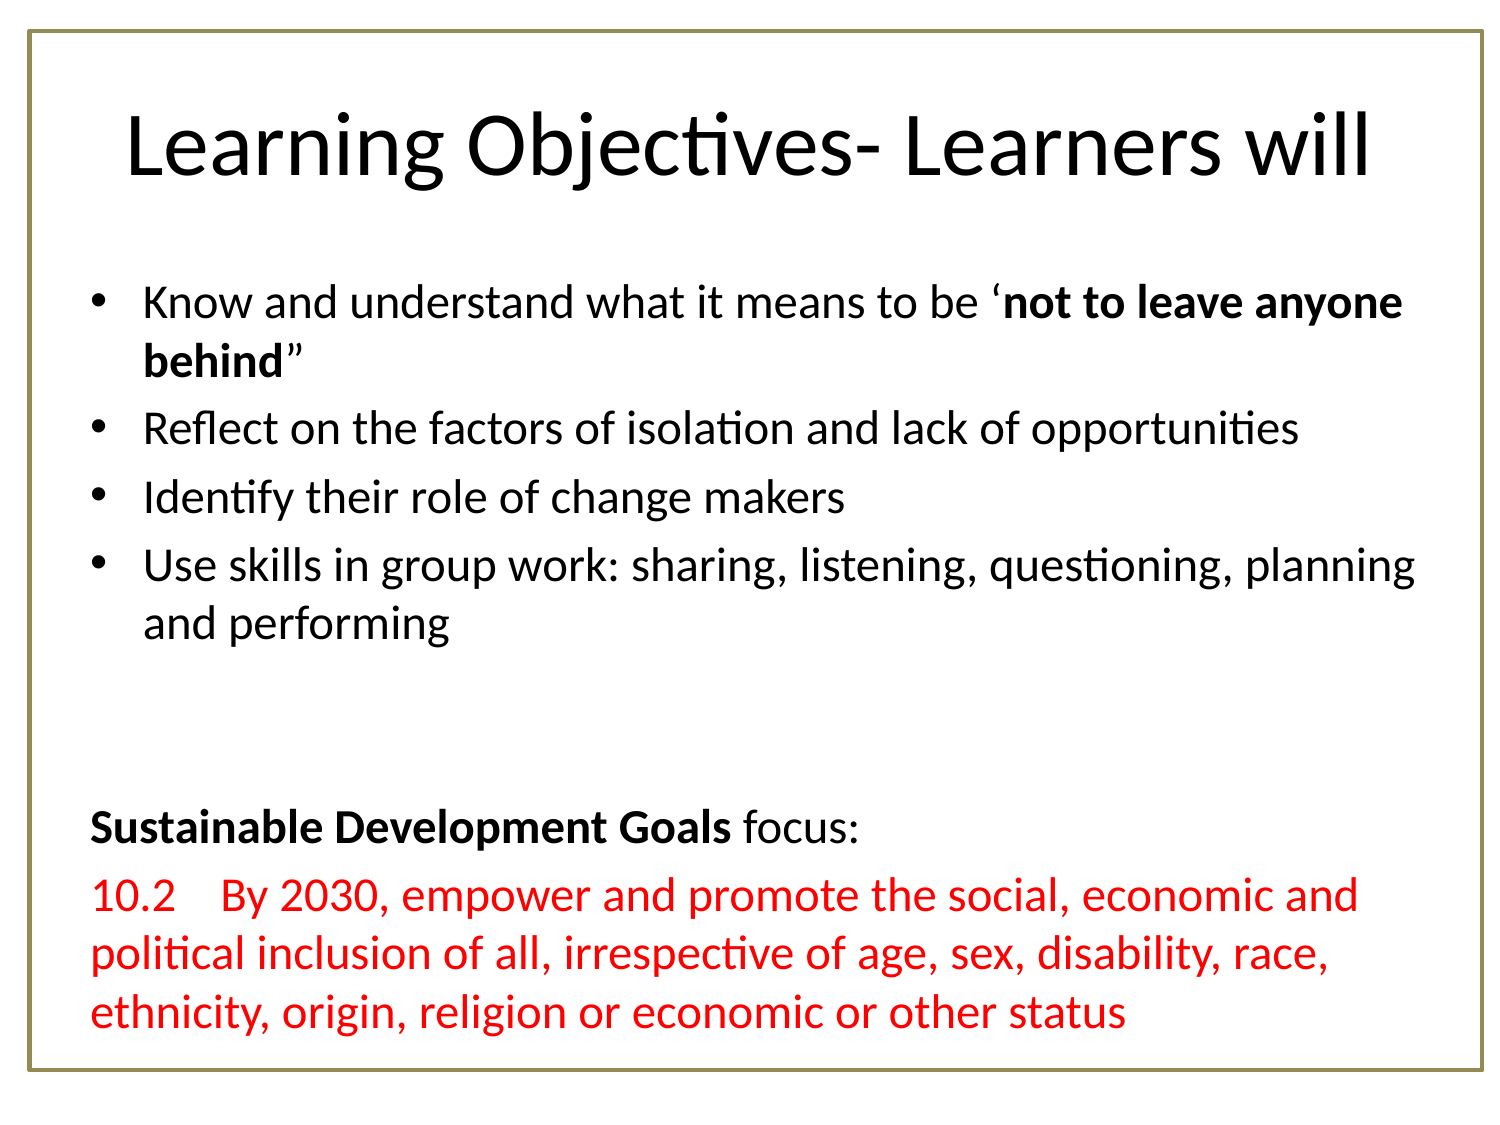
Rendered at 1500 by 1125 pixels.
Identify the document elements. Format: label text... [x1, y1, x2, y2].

list Know and understand what it means to be ‘not to leave anyone behind” Reflect on the factors of isolation and lack of opportunities Identify their role of change makers Use skills in group work: sharing, listening, questioning, planning and performing Sustainable Development Goals focus: 10.2 By 2030, empower and promote the social, economic and political inclusion of all, irrespective of age, sex, disability, race, ethnicity, origin, religion or economic or other status [75, 262, 1447, 1047]
title Learning Objectives- Learners will [75, 45, 1425, 233]
text_box [27, 29, 1484, 1072]
